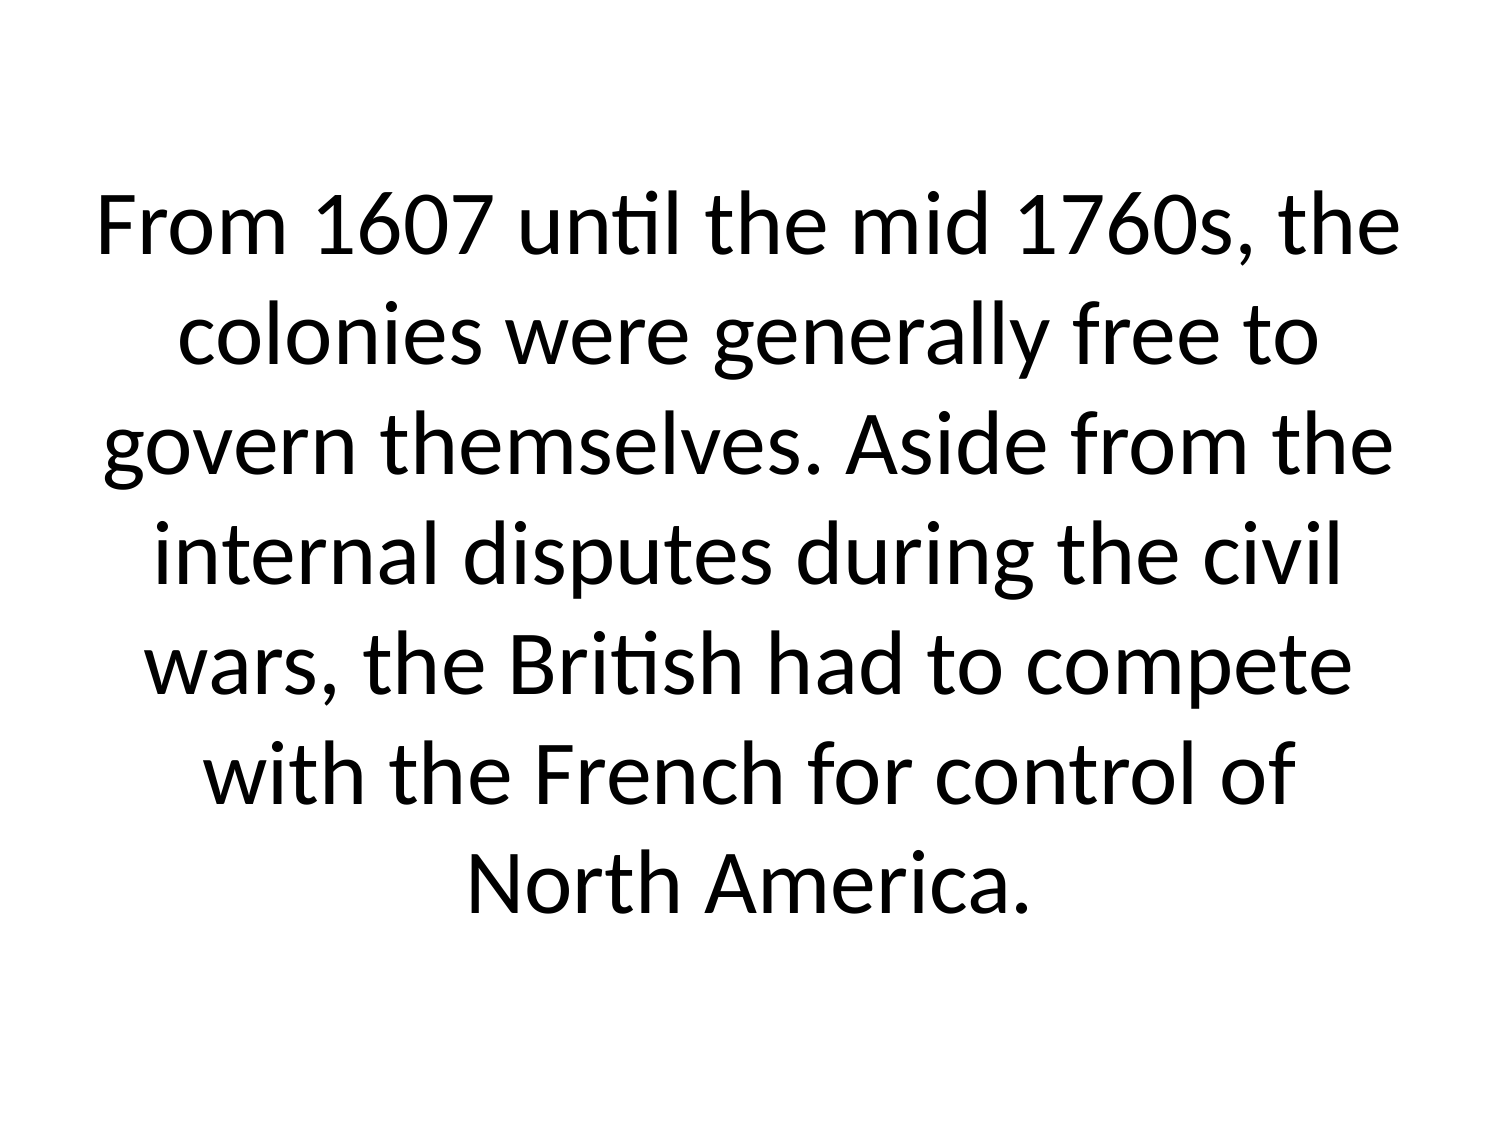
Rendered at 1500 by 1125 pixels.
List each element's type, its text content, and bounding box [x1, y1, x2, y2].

title From 1607 until the mid 1760s, the colonies were generally free to govern themselves. Aside from the internal disputes during the civil wars, the British had to compete with the French for control of North America. [74, 44, 1426, 1051]
